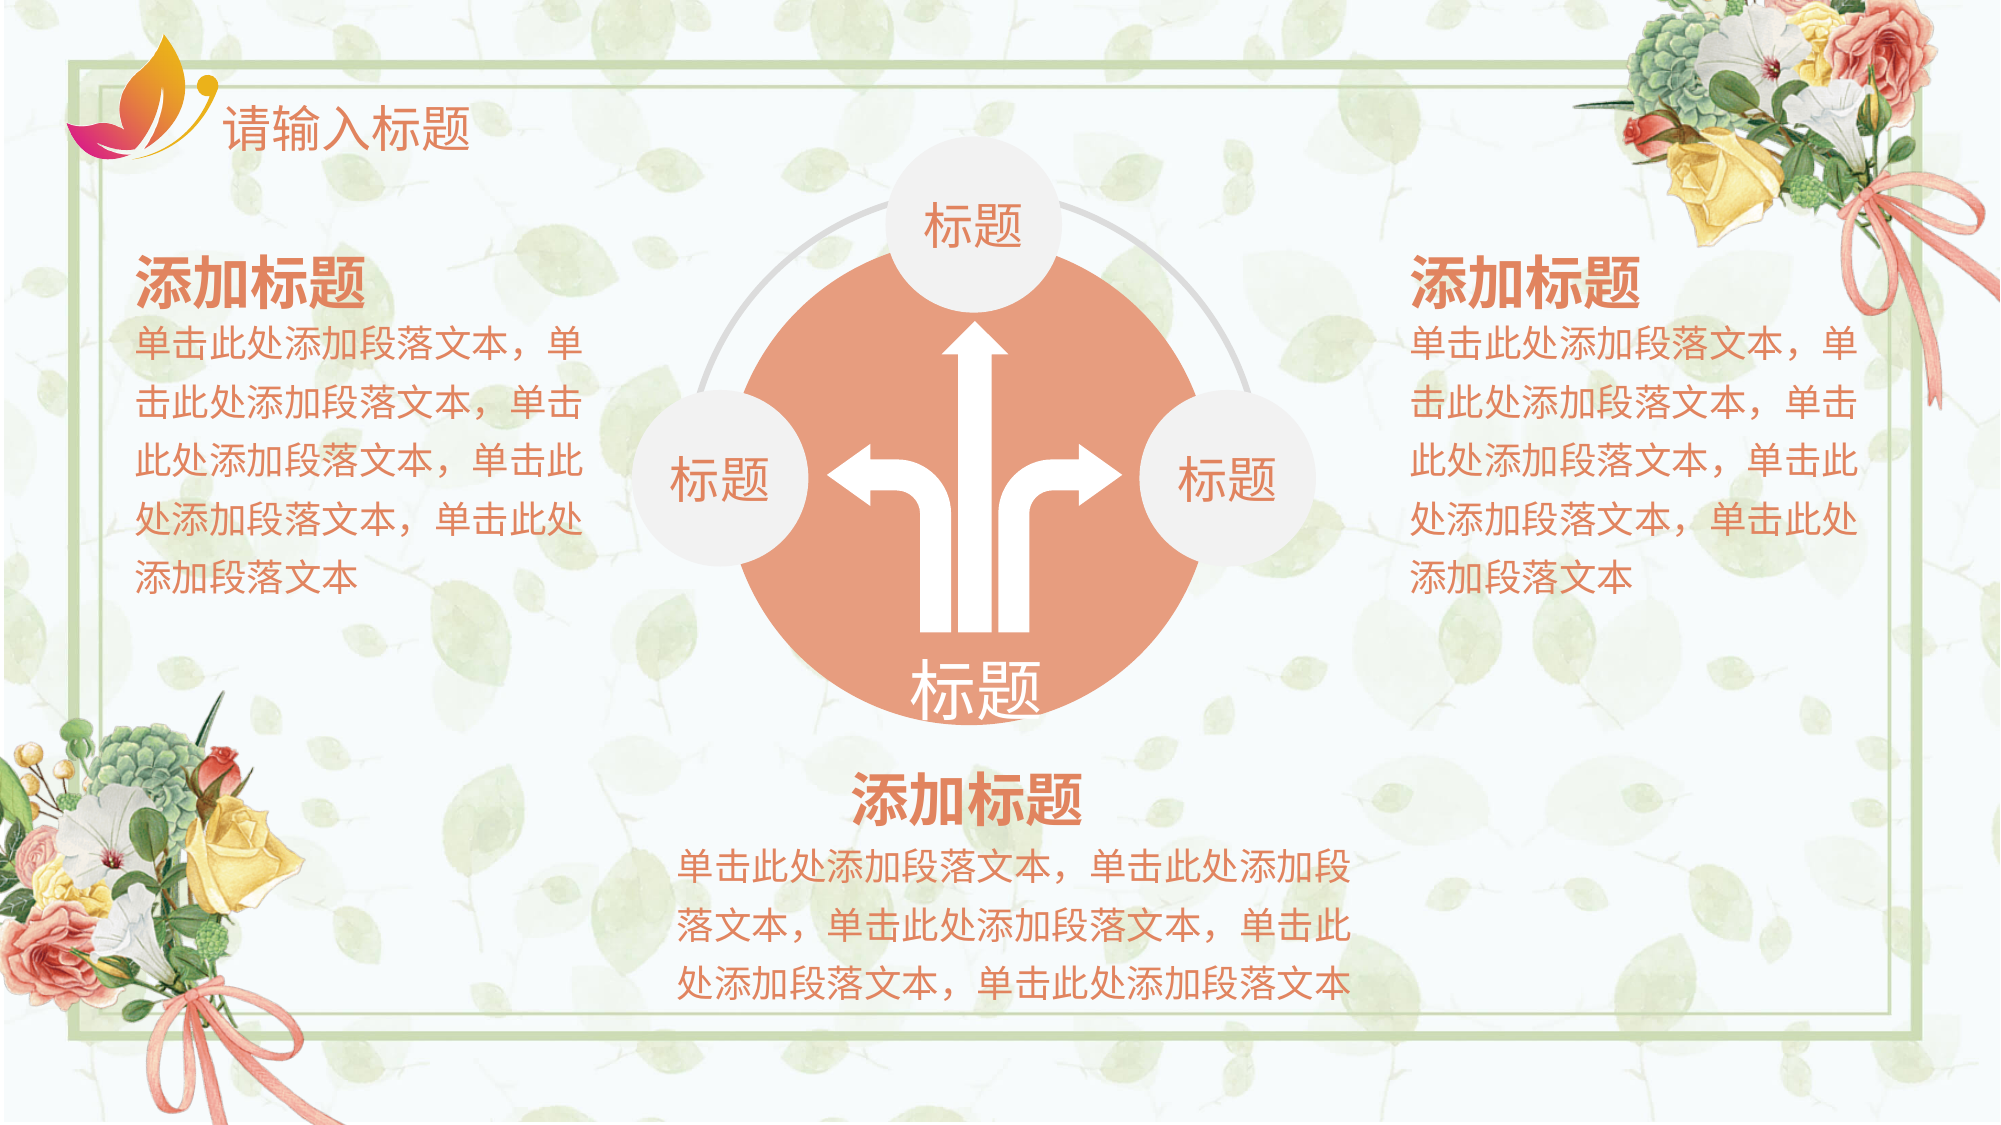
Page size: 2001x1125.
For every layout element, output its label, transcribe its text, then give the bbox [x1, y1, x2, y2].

text_box 单击此处添加段落文本，单击此处添加段落文本，单击此处添加段落文本，单击此处添加段落文本，单击此处添加段落文本 [662, 822, 1398, 1013]
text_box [631, 136, 1316, 726]
text_box 单击此处添加段落文本，单击此处添加段落文本，单击此处添加段落文本，单击此处添加段落文本，单击此处添加段落文本 [119, 299, 600, 607]
picture [0, 0, 2001, 1125]
text_box 添加标题 [1394, 238, 1720, 299]
text_box 添加标题 [119, 238, 445, 299]
text_box 添加标题 [835, 755, 1161, 822]
text_box 单击此处添加段落文本，单击此处添加段落文本，单击此处添加段落文本，单击此处添加段落文本，单击此处添加段落文本 [1394, 299, 1875, 607]
